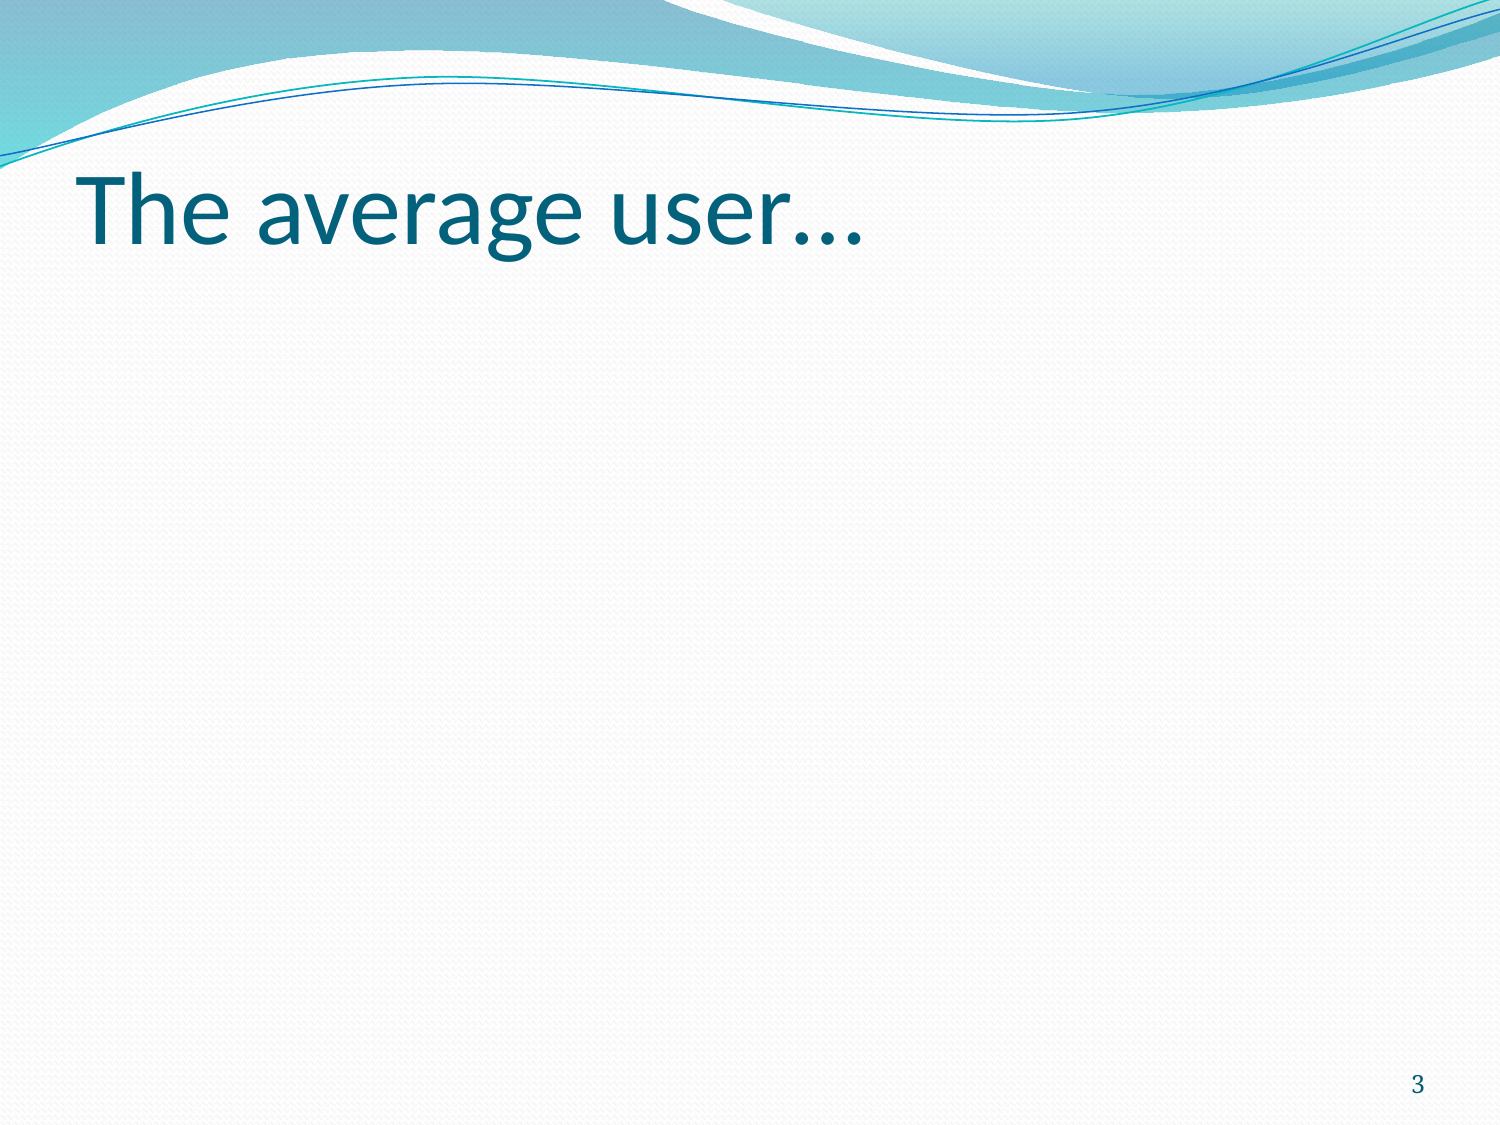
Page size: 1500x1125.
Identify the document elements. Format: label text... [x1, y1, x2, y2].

title The average user… [75, 75, 1425, 266]
slide_number 3 [1299, 1042, 1425, 1103]
